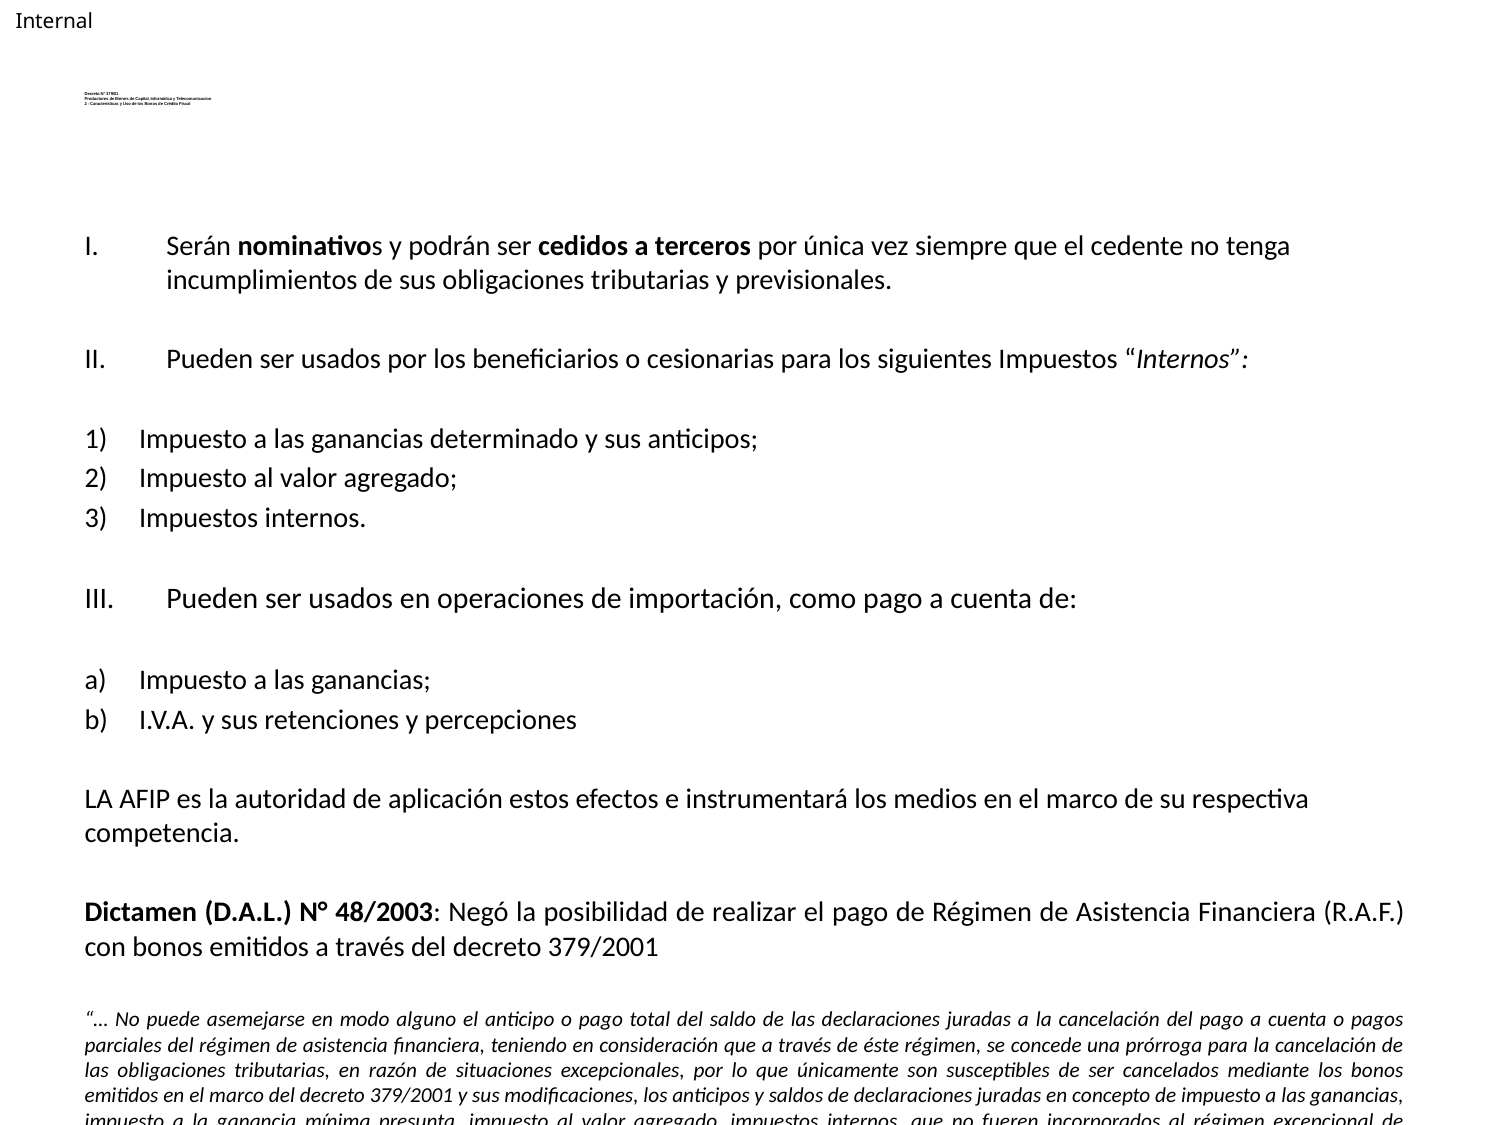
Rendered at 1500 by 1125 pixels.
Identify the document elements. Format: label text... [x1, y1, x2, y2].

list Serán nominativos y podrán ser cedidos a terceros por única vez siempre que el cedente no tenga incumplimientos de sus obligaciones tributarias y previsionales. Pueden ser usados por los beneficiarios o cesionarias para los siguientes Impuestos “Internos”: Impuesto a las ganancias determinado y sus anticipos; Impuesto al valor agregado; Impuestos internos. Pueden ser usados en operaciones de importación, como pago a cuenta de: Impuesto a las ganancias; I.V.A. y sus retenciones y percepciones LA AFIP es la autoridad de aplicación estos efectos e instrumentará los medios en el marco de su respectiva competencia. Dictamen (D.A.L.) N° 48/2003: Negó la posibilidad de realizar el pago de Régimen de Asistencia Financiera (R.A.F.) con bonos emitidos a través del decreto 379/2001 “… No puede asemejarse en modo alguno el anticipo o pago total del saldo de las declaraciones juradas a la cancelación del pago a cuenta o pagos parciales del régimen de asistencia financiera, teniendo en consideración que a través de éste régimen, se concede una prórroga para la cancelación de las obligaciones tributarias, en razón de situaciones excepcionales, por lo que únicamente son susceptibles de ser cancelados mediante los bonos emitidos en el marco del decreto 379/2001 y sus modificaciones, los anticipos y saldos de declaraciones juradas en concepto de impuesto a las ganancias, impuesto a la ganancia mínima presunta, impuesto al valor agregado, impuestos internos, que no fueren incorporados al régimen excepcional de asistencia financiera, contemplado en la resolución general 1276 y sus modificaciones…” [69, 219, 1420, 1125]
title Decreto N° 379/01 Productores de Bienes de Capital, Informática y Telecomunicacion 2 - Características y Uso de los Bonos de Crédito Fiscal [69, 19, 1420, 185]
